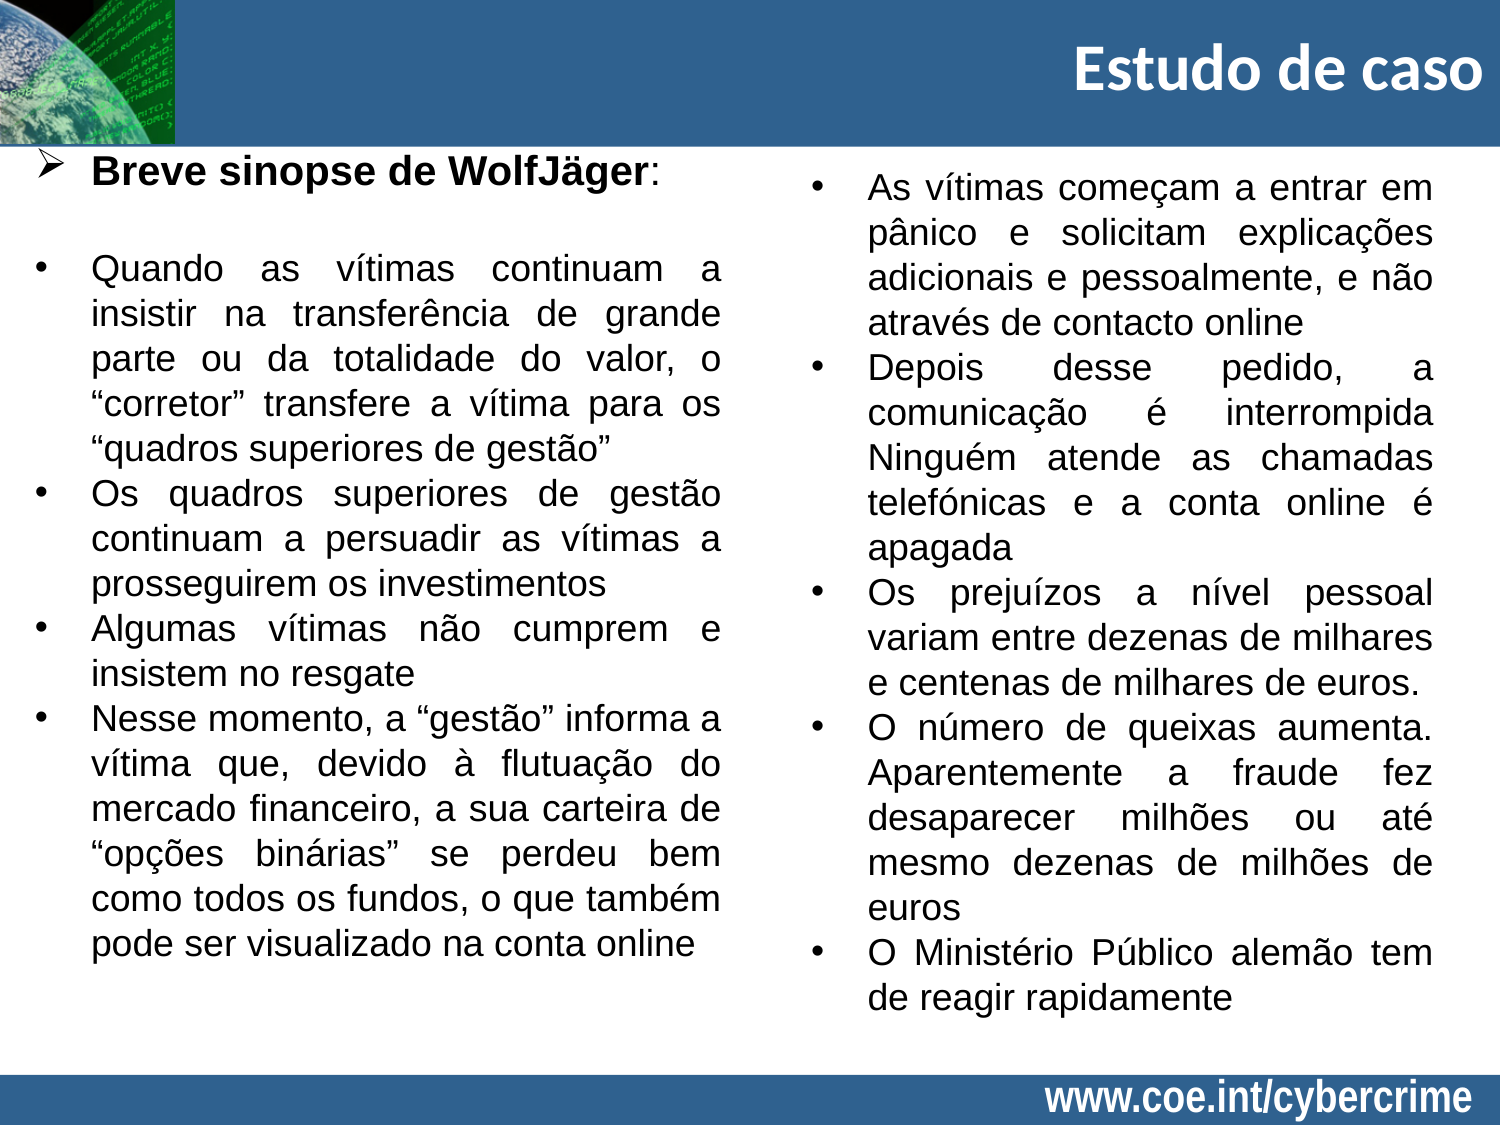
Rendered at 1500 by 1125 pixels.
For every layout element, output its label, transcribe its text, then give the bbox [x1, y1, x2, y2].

text_box [0, 1073, 1030, 1125]
text_box Breve sinopse de WolfJäger: Quando as vítimas continuam a insistir na transferência de grande parte ou da totalidade do valor, o “corretor” transfere a vítima para os “quadros superiores de gestão” Os quadros superiores de gestão continuam a persuadir as vítimas a prosseguirem os investimentos Algumas vítimas não cumprem e insistem no resgate Nesse momento, a “gestão” informa a vítima que, devido à flutuação do mercado financeiro, a sua carteira de “opções binárias” se perdeu bem como todos os fundos, o que também pode ser visualizado na conta online [19, 136, 737, 972]
picture [0, 0, 175, 144]
text_box As vítimas começam a entrar em pânico e solicitam explicações adicionais e pessoalmente, e não através de contacto online Depois desse pedido, a comunicação é interrompida Ninguém atende as chamadas telefónicas e a conta online é apagada Os prejuízos a nível pessoal variam entre dezenas de milhares e centenas de milhares de euros. O número de queixas aumenta. Aparentemente a fraude fez desaparecer milhões ou até mesmo dezenas de milhões de euros O Ministério Público alemão tem de reagir rapidamente [796, 155, 1449, 1026]
text_box Estudo de caso [179, 0, 1500, 149]
text_box www.coe.int/cybercrime [1030, 1059, 1500, 1125]
